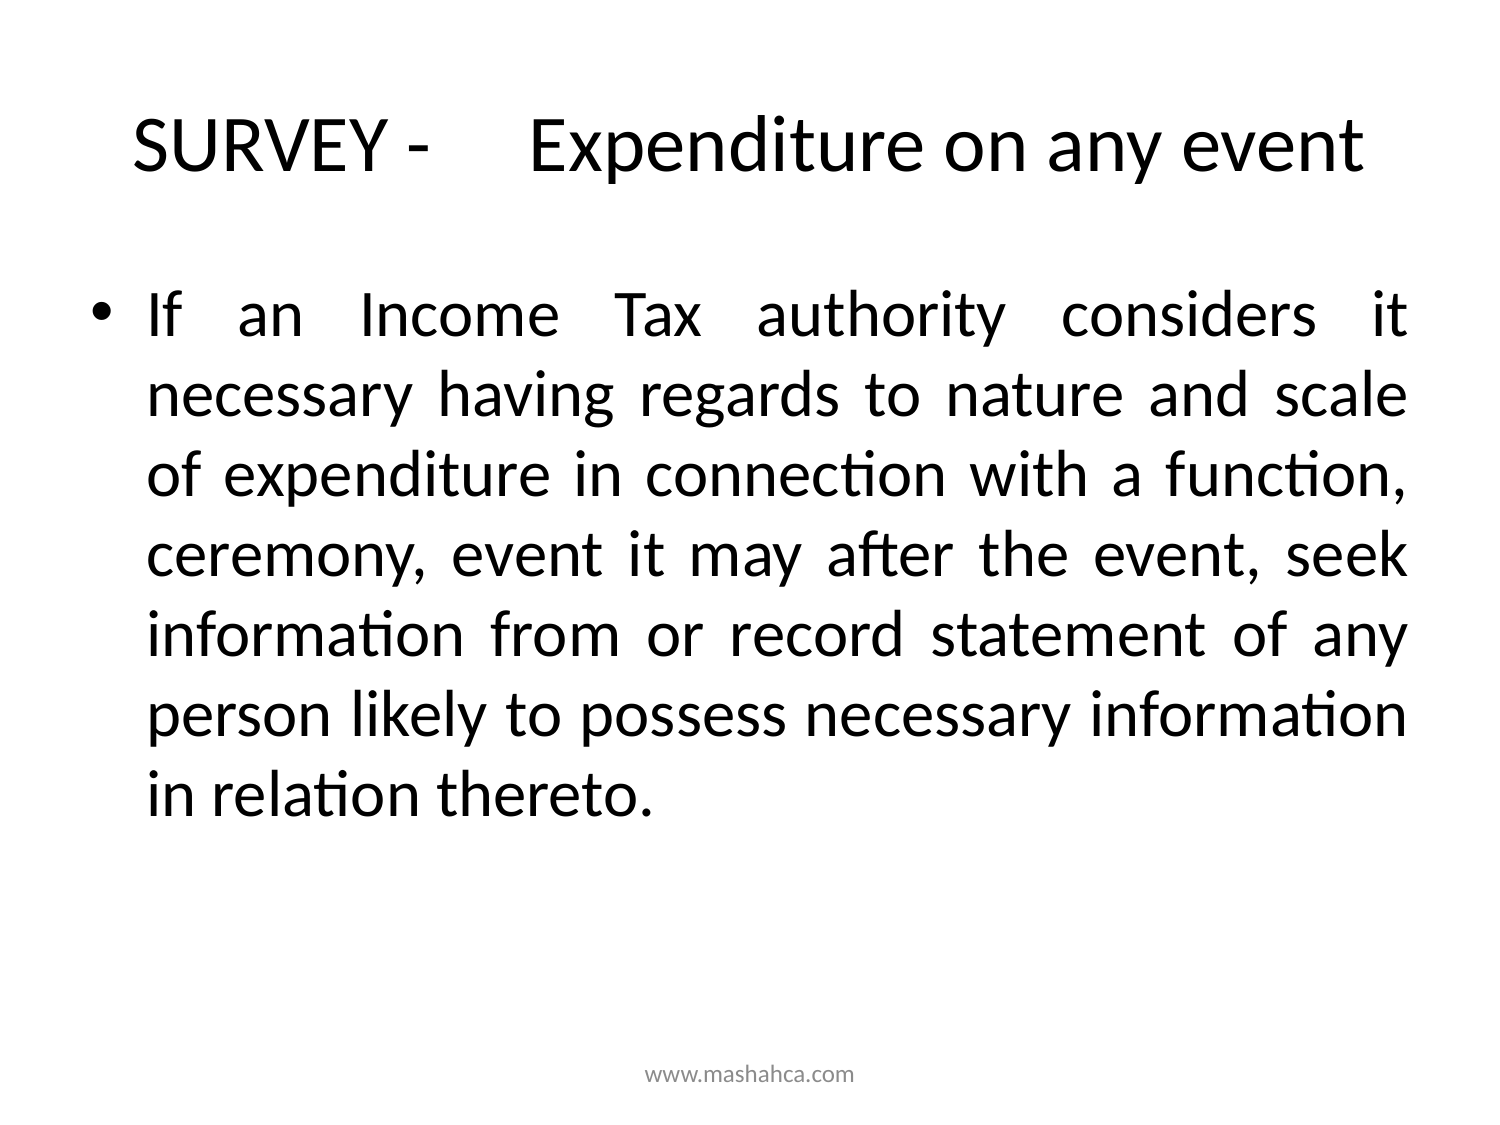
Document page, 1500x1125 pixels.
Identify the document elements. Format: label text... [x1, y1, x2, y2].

footer www.mashahca.com [512, 1042, 988, 1103]
list If an Income Tax authority considers it necessary having regards to nature and scale of expenditure in connection with a function, ceremony, event it may after the event, seek information from or record statement of any person likely to possess necessary information in relation thereto. [75, 262, 1425, 1005]
title SURVEY - Expenditure on any event [75, 45, 1425, 233]
